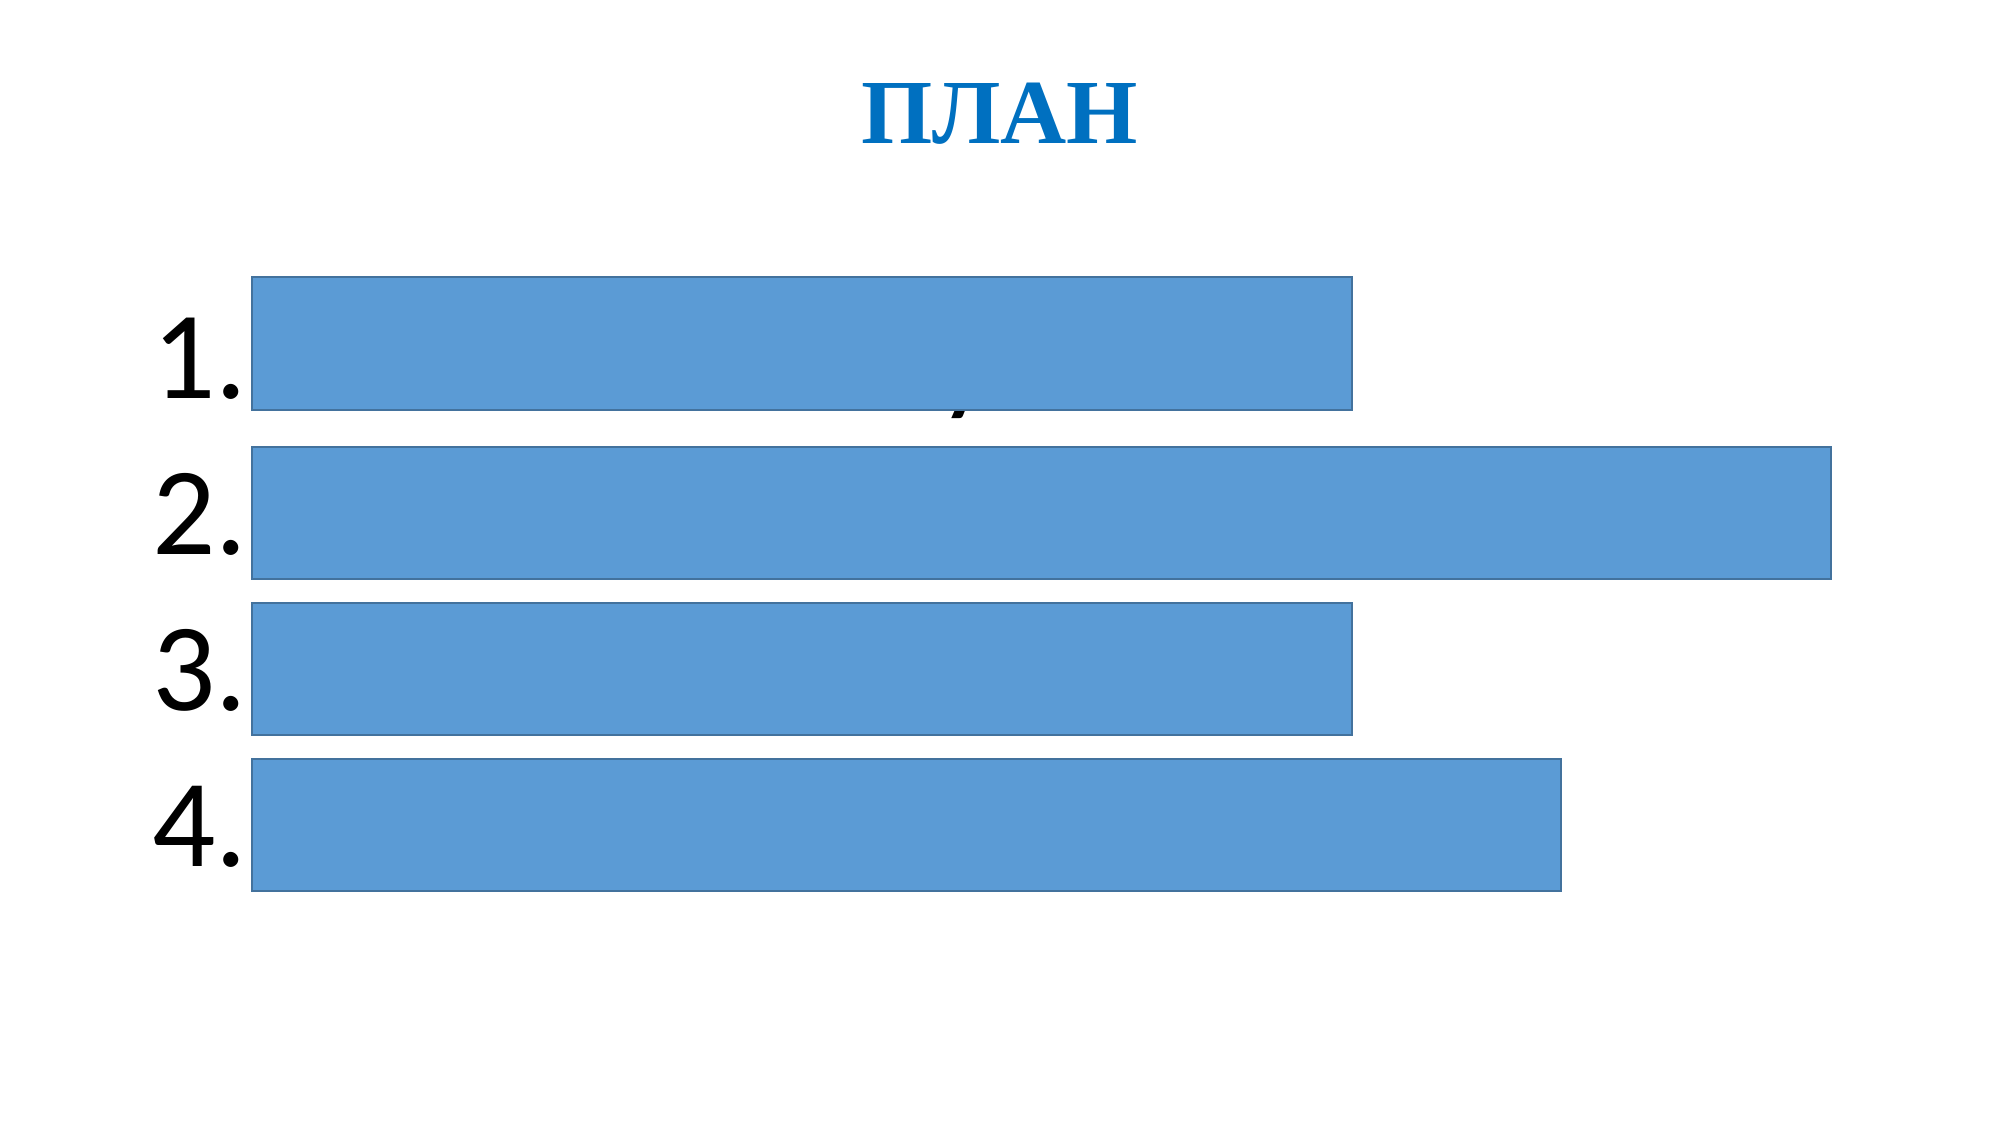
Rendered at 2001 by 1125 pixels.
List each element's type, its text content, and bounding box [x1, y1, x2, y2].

list 1. Лисенок испугался. 2. Поросята напугали медведя. 3. Медведь убегает. 4. Виновница переполоха. [137, 192, 1863, 1014]
text_box [251, 276, 1353, 411]
text_box [251, 602, 1353, 736]
text_box [251, 446, 1832, 580]
text_box [251, 758, 1562, 892]
title ПЛАН [137, 59, 1863, 192]
